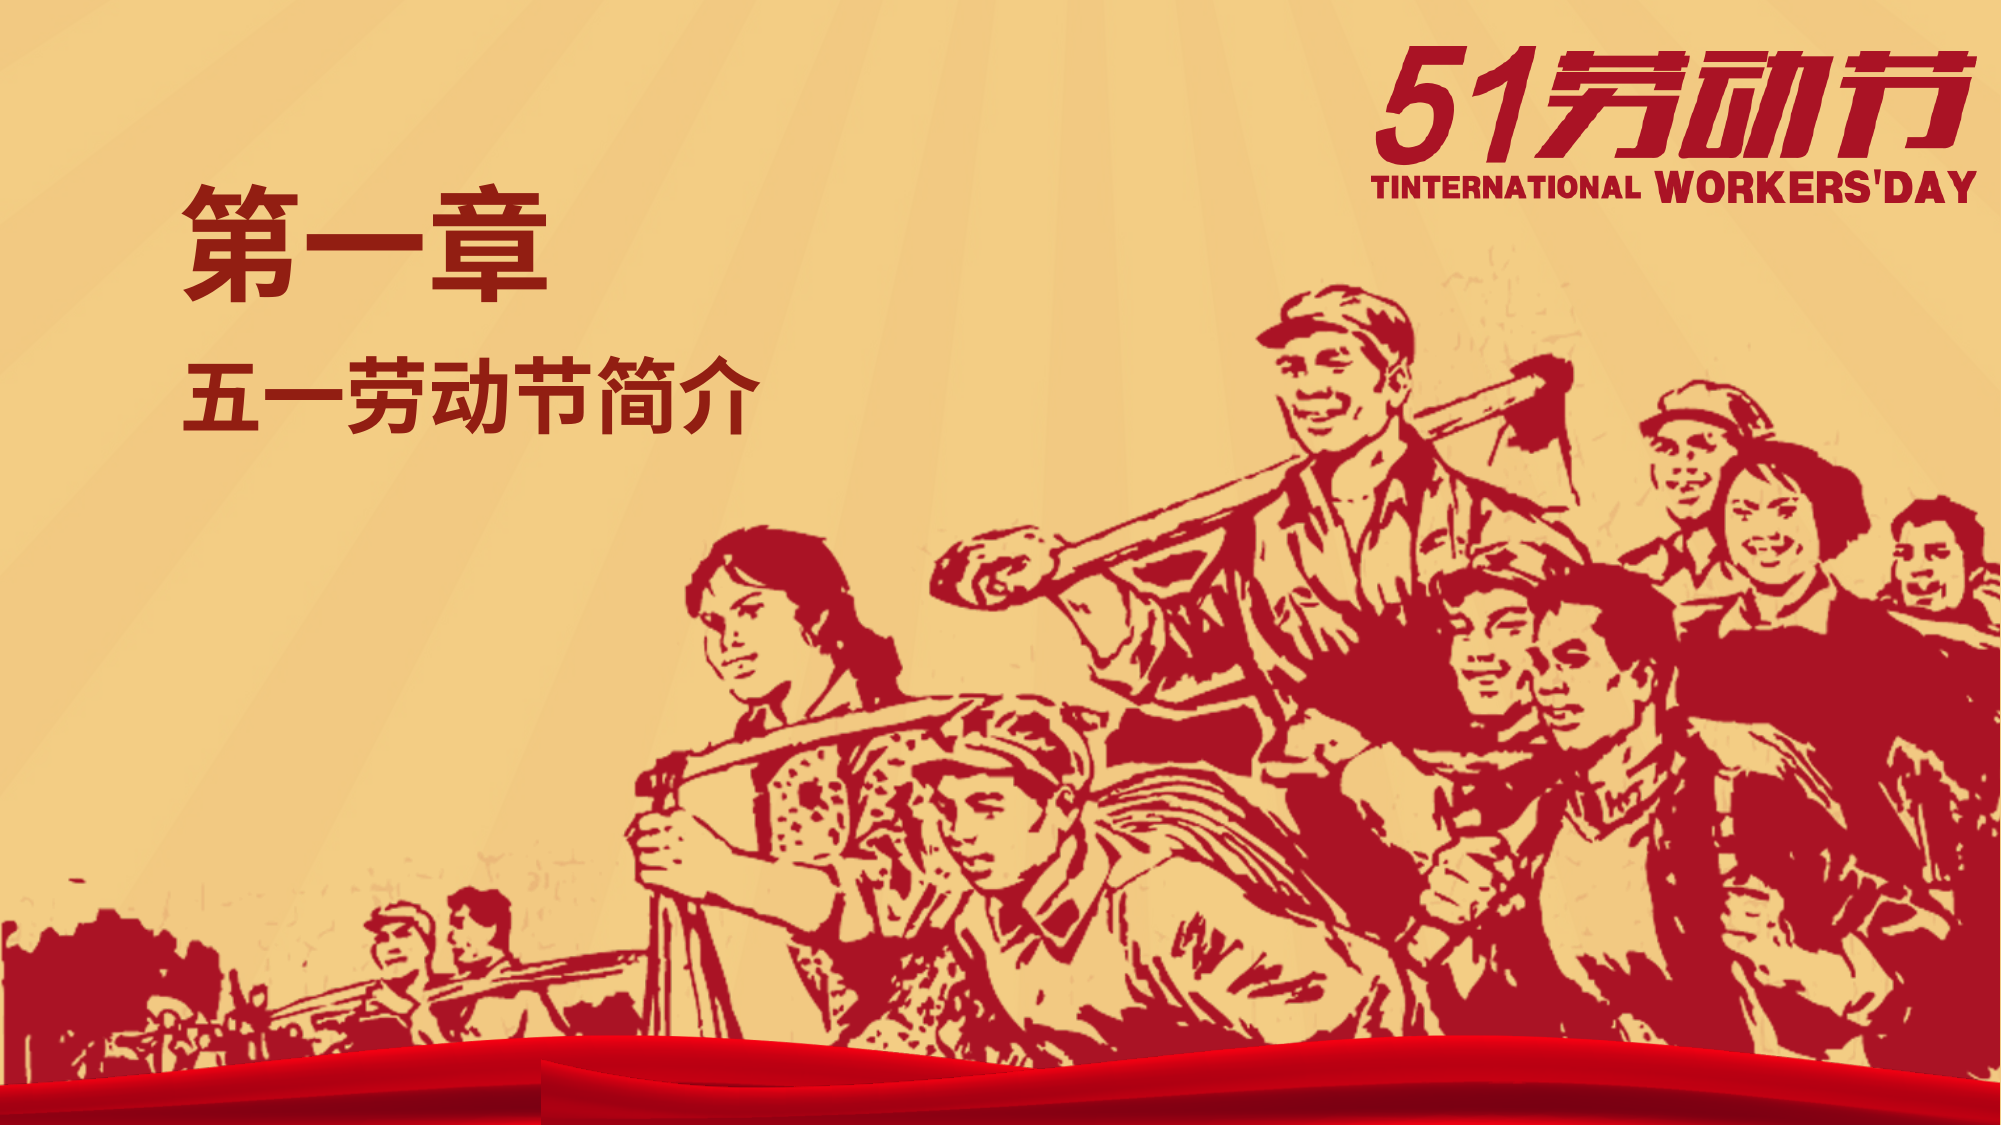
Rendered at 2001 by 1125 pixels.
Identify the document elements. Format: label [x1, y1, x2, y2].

text_box [89, 190, 852, 446]
text_box [0, 1035, 2000, 1125]
picture [1371, 46, 1978, 203]
picture [0, 241, 2000, 1035]
